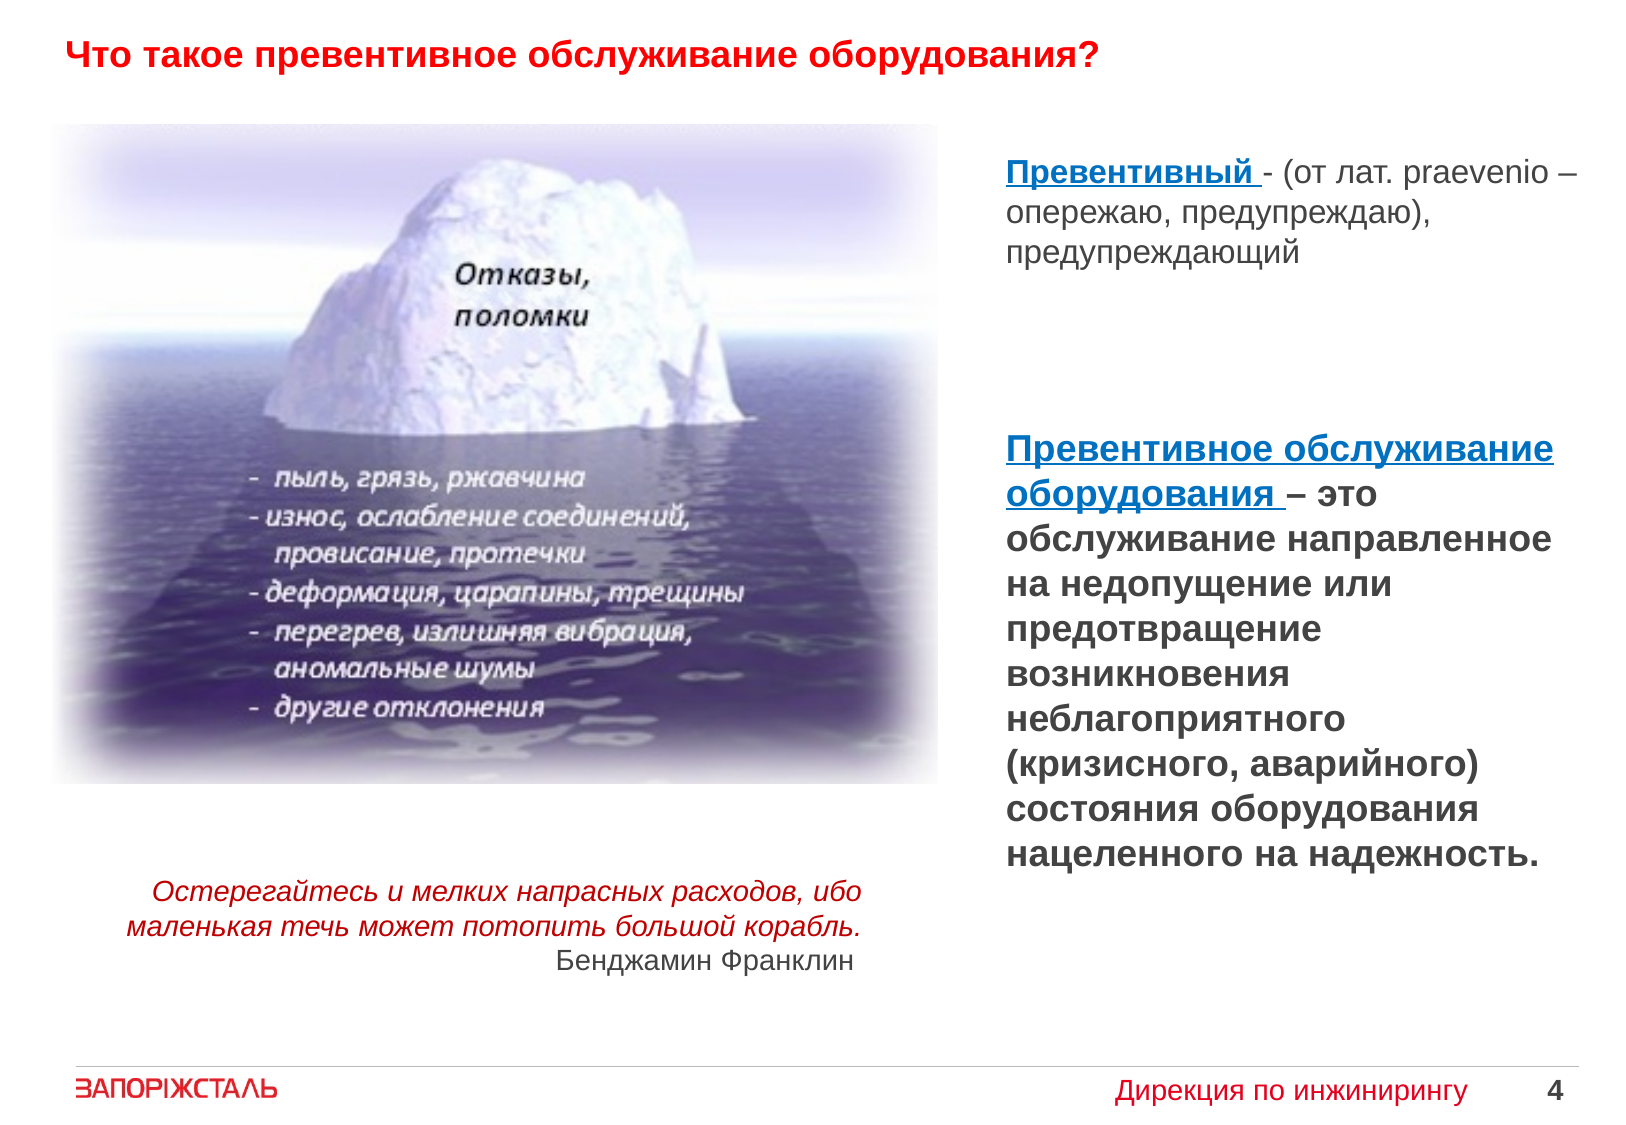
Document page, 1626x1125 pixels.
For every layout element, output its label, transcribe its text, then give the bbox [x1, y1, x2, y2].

text_box Превентивный - (от лат. praevenio – опережаю, предупреждаю), предупреждающий [991, 142, 1599, 277]
picture [51, 123, 939, 784]
slide_number 4 [1512, 1062, 1599, 1106]
text_box Превентивное обслуживание оборудования – это обслуживание направленное на недопущение или предотвращение возникновения неблагоприятного (кризисного, аварийного) состояния оборудования нацеленного на надежность. [991, 416, 1599, 881]
text_box Остерегайтесь и мелких напрасных расходов, ибо маленькая течь может потопить большой корабль. Бенджамин Франклин [65, 864, 878, 985]
title Что такое превентивное обслуживание оборудования? [65, 22, 1142, 84]
picture [76, 1078, 277, 1098]
